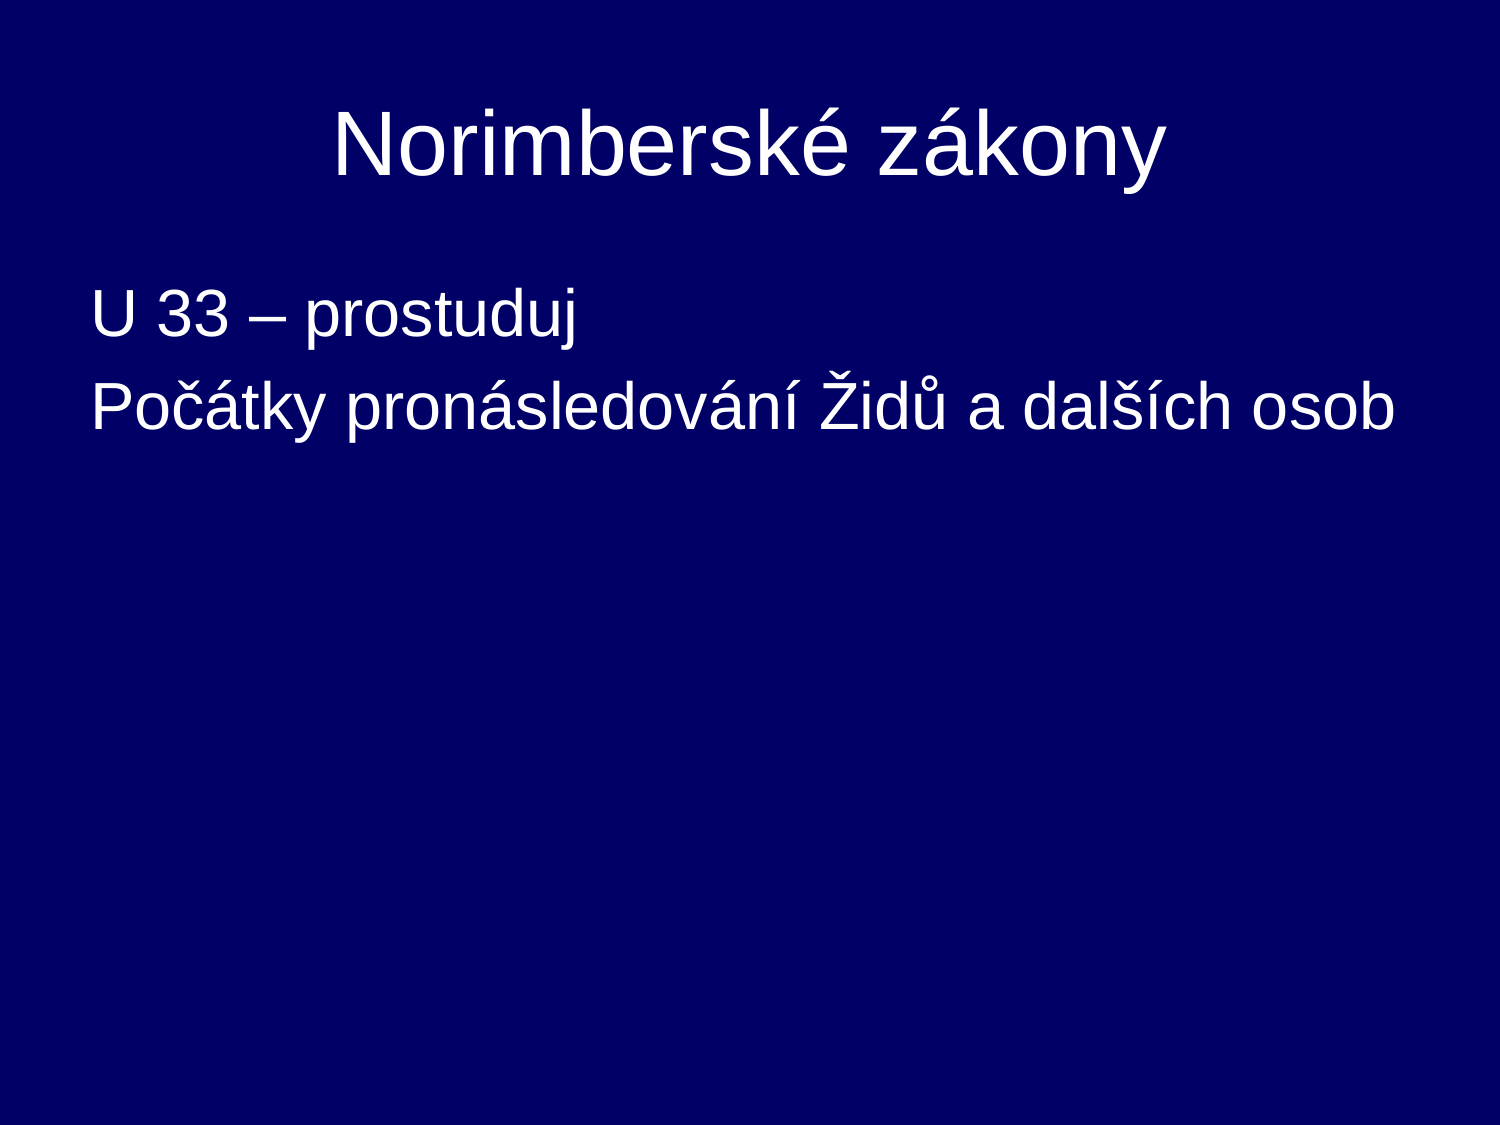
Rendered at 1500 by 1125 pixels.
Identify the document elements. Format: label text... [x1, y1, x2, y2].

list U 33 – prostuduj Počátky pronásledování Židů a dalších osob [75, 262, 1425, 1005]
title Norimberské zákony [75, 45, 1425, 233]
